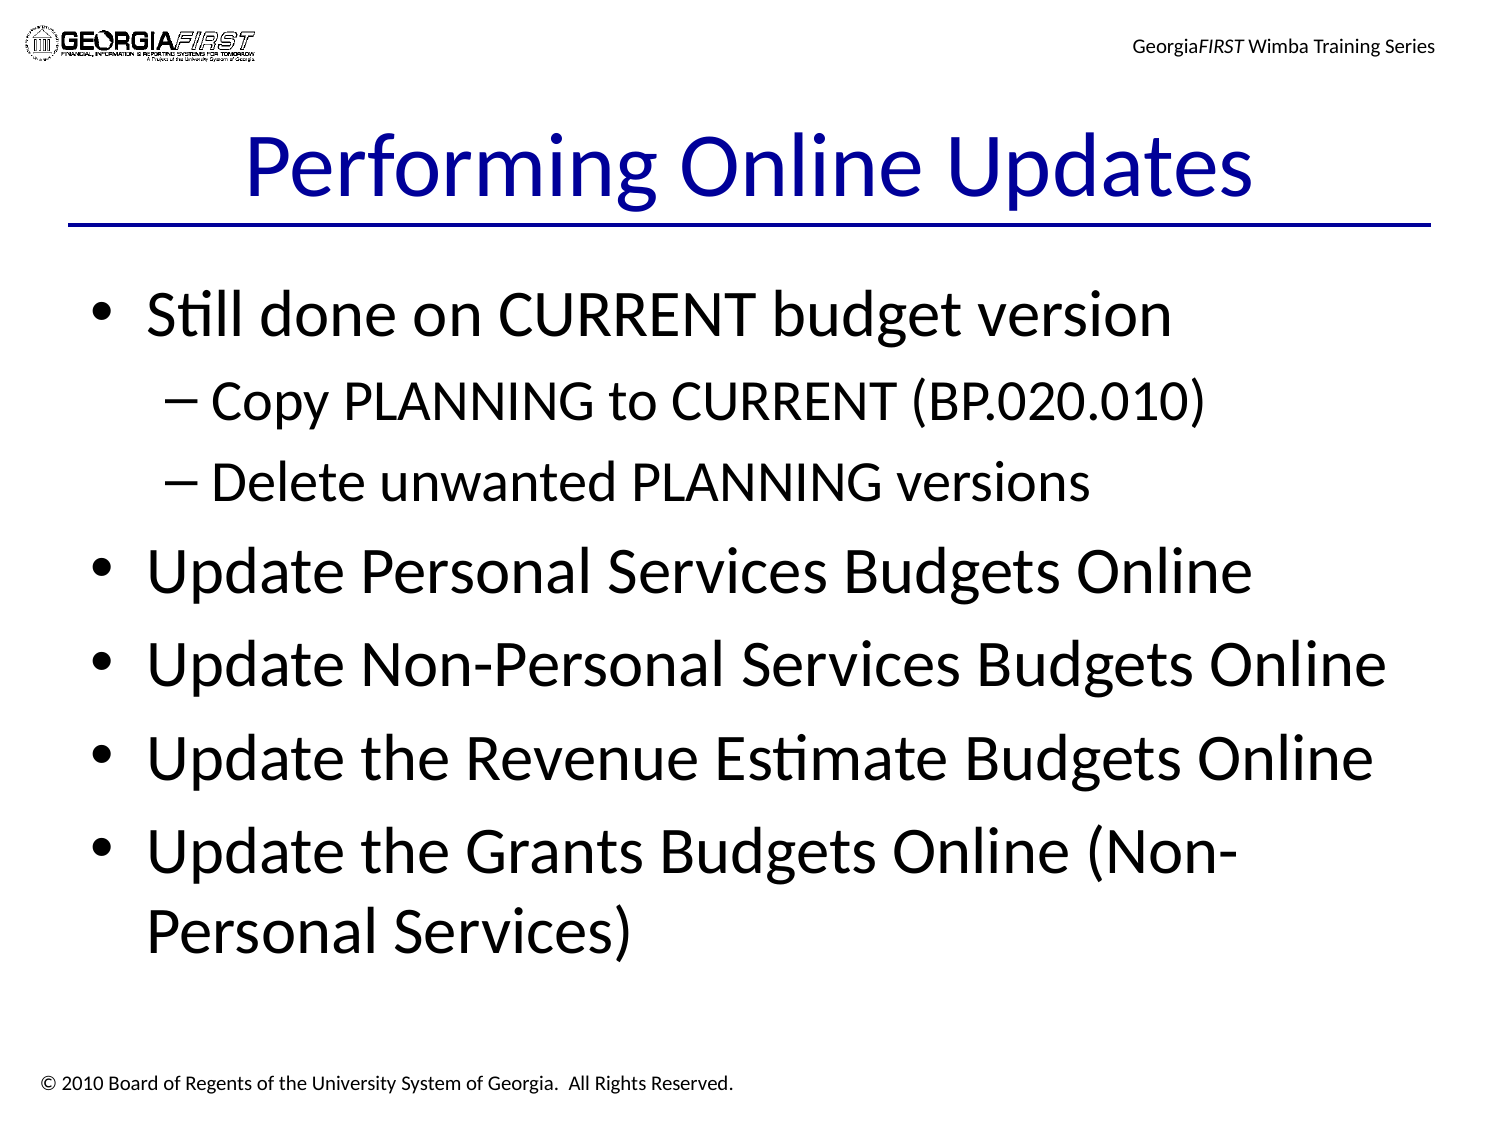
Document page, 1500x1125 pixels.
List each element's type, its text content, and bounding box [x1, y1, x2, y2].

picture [24, 24, 255, 63]
title Performing Online Updates [75, 87, 1425, 233]
list Still done on CURRENT budget version Copy PLANNING to CURRENT (BP.020.010) Delete unwanted PLANNING versions Update Personal Services Budgets Online Update Non-Personal Services Budgets Online Update the Revenue Estimate Budgets Online Update the Grants Budgets Online (Non-Personal Services) [75, 262, 1425, 1005]
